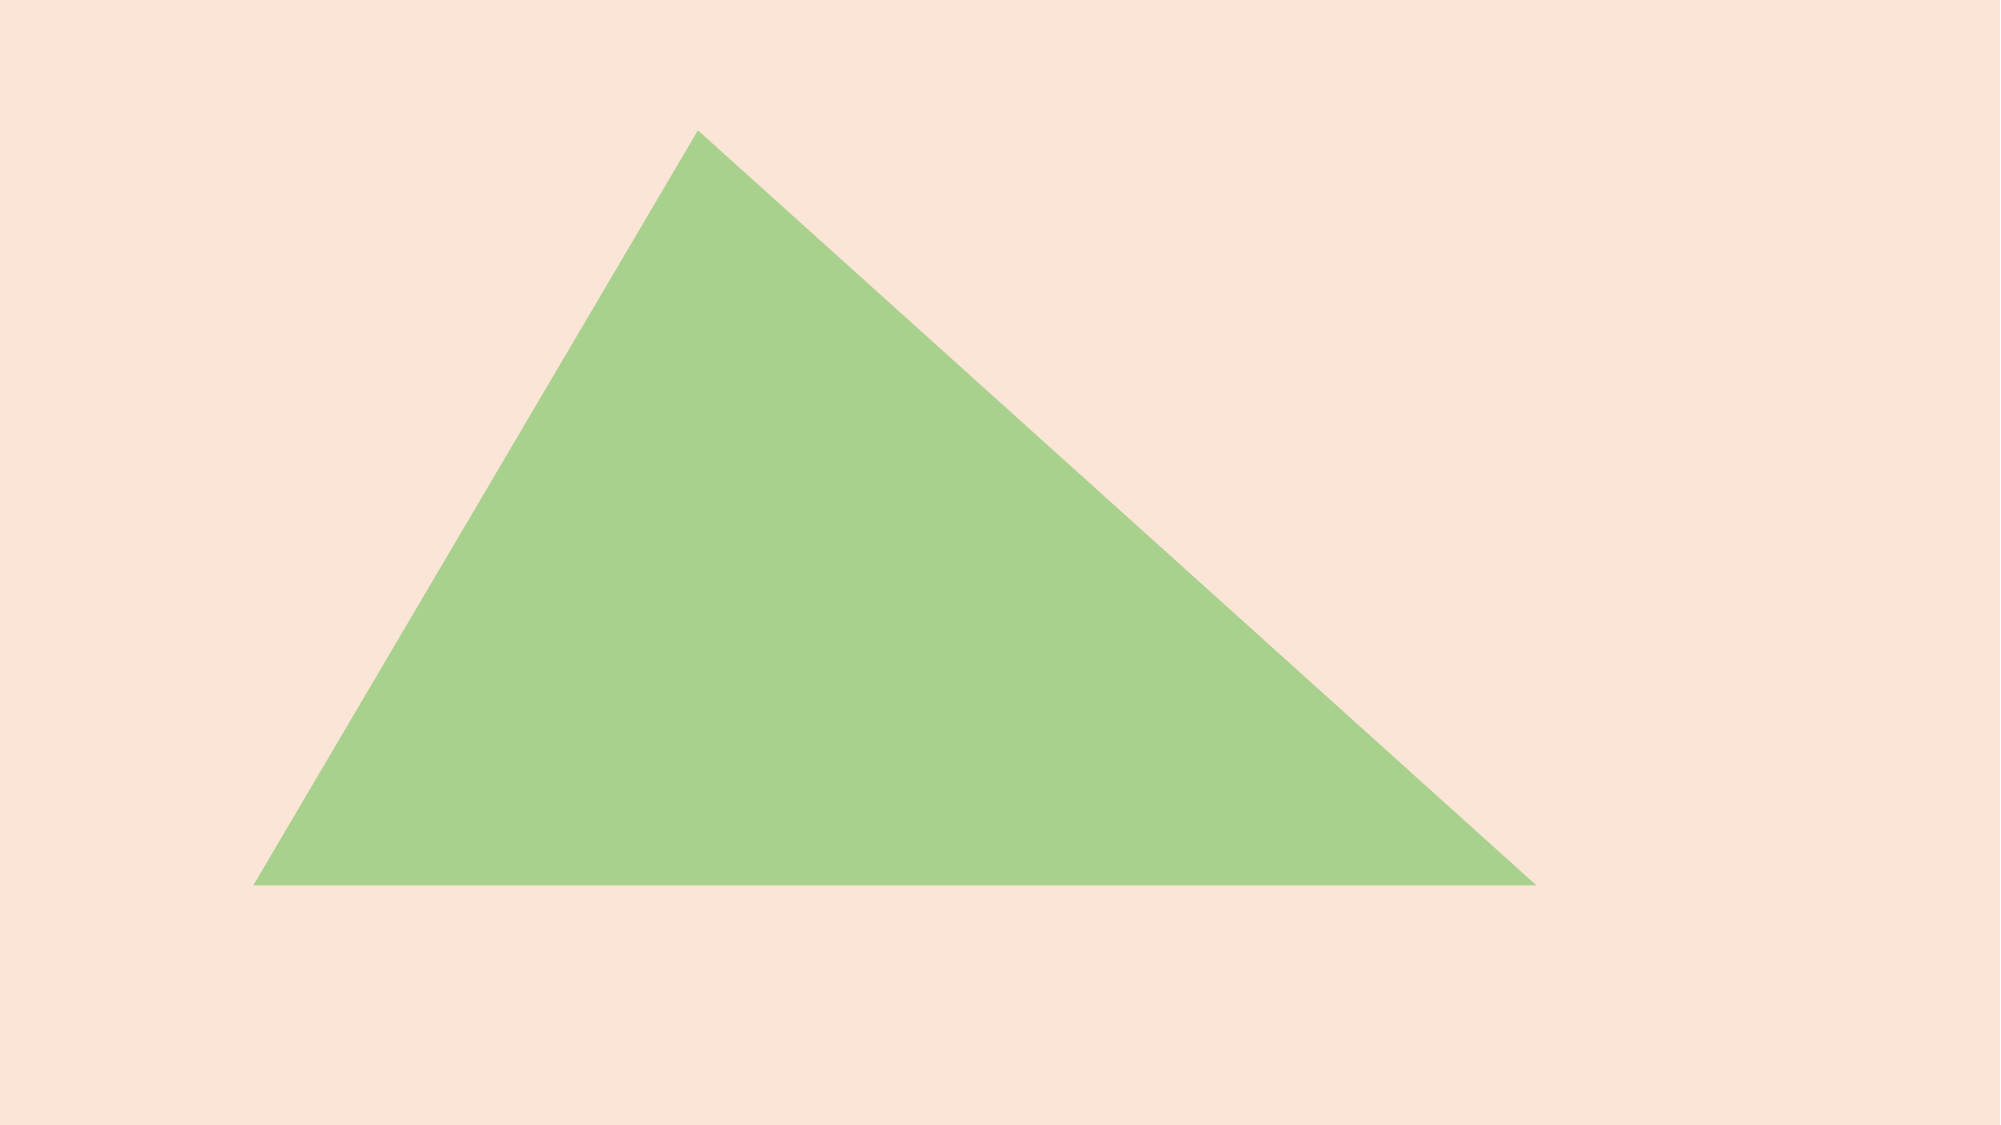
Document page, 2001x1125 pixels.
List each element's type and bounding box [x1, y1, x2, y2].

text_box [253, 130, 1537, 886]
